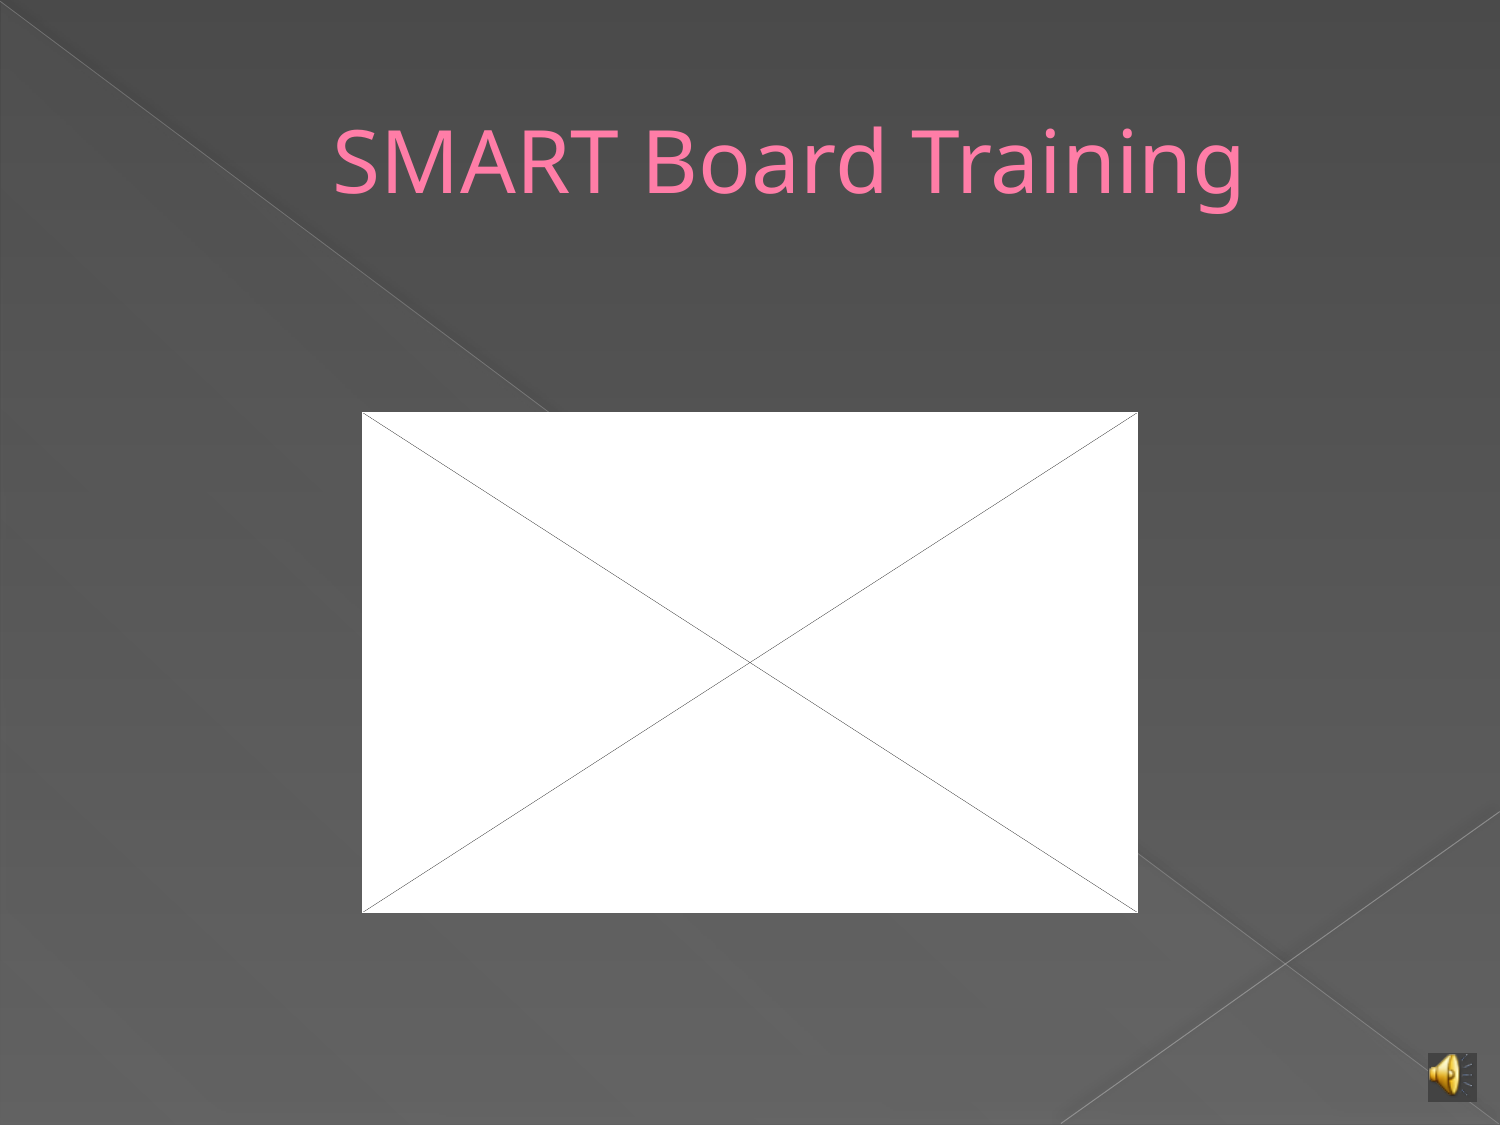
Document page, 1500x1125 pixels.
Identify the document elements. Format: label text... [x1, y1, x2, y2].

title SMART Board Training [75, 43, 1425, 274]
picture [1427, 1052, 1478, 1103]
